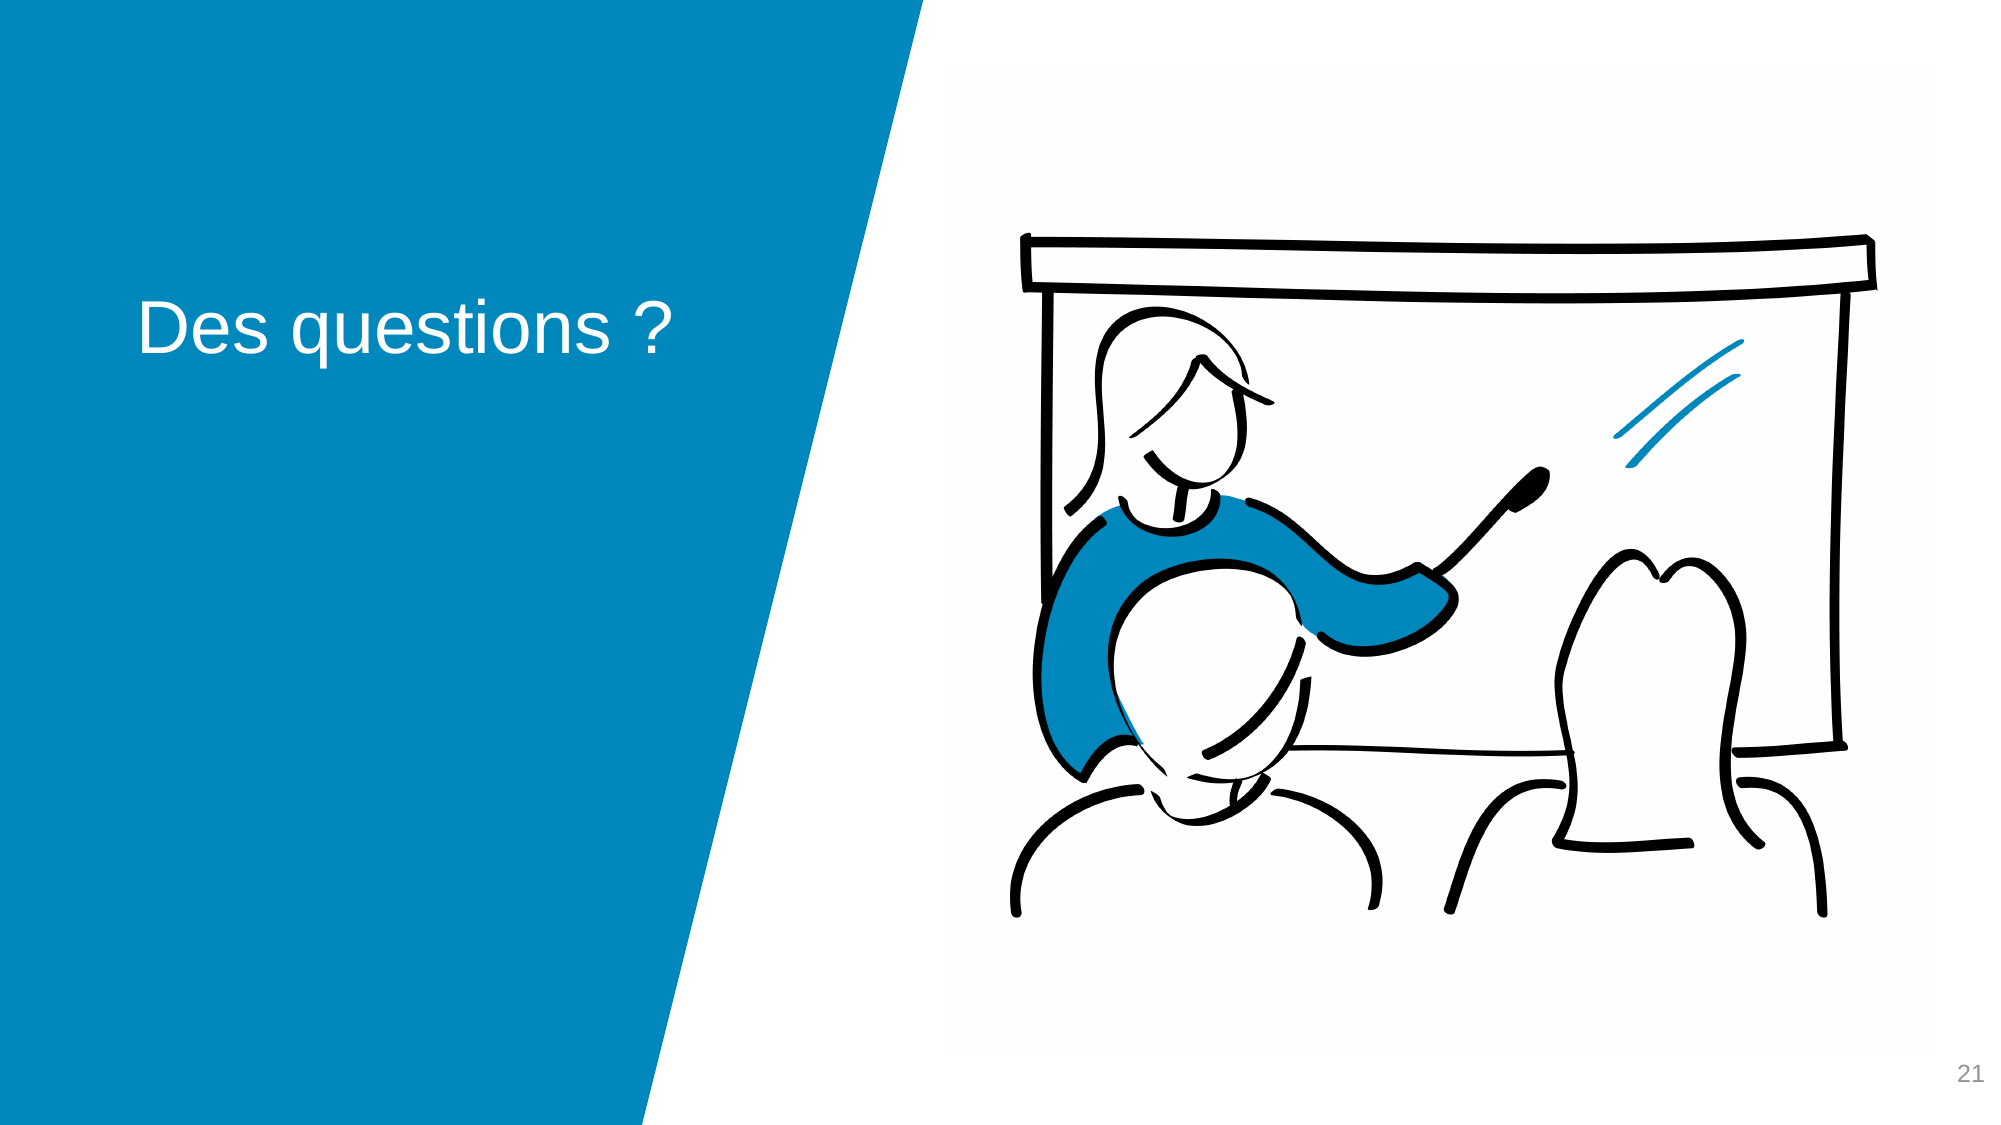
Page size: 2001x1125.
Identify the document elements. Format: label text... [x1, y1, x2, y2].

picture [944, 68, 1932, 1056]
slide_number 21 [1550, 1042, 2000, 1103]
title Des questions ? [136, 0, 775, 371]
